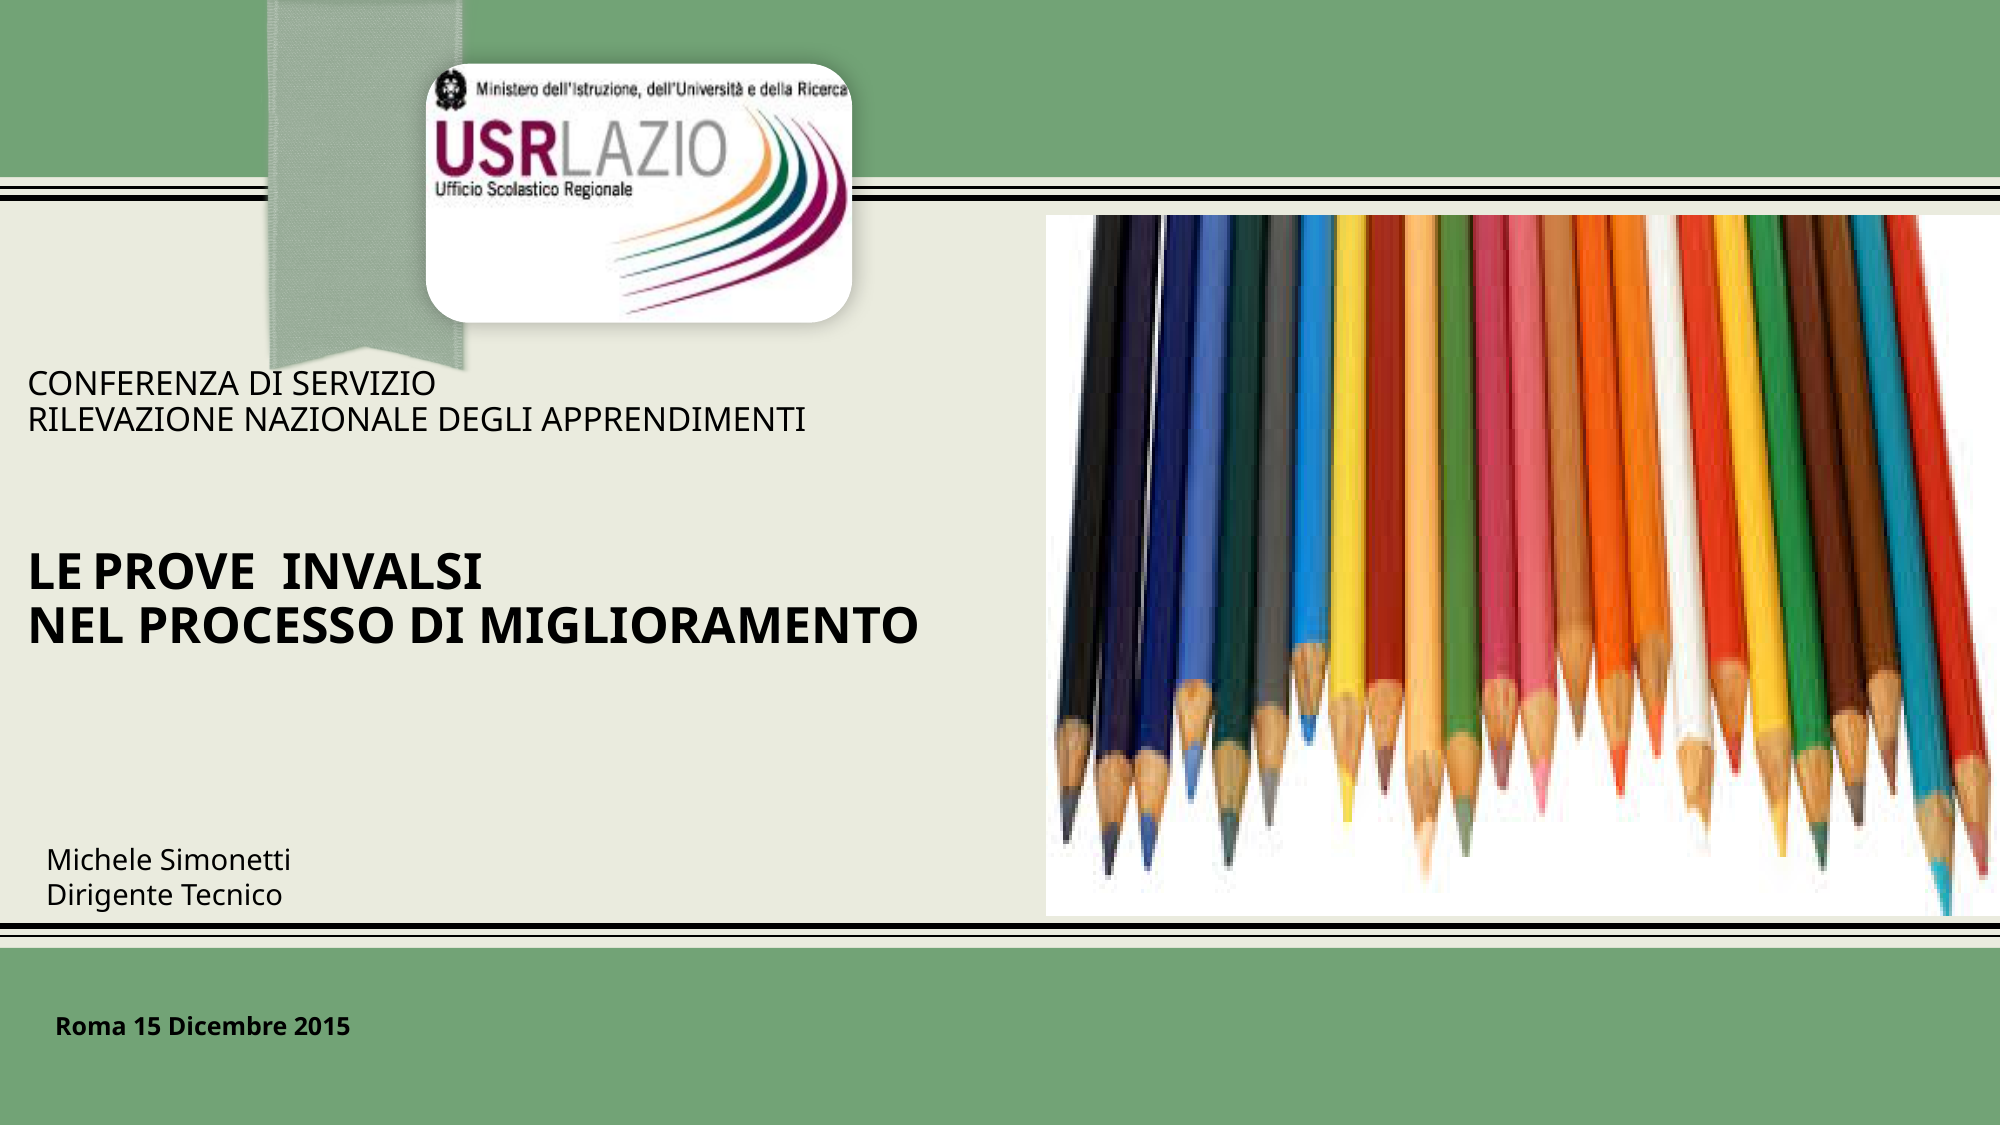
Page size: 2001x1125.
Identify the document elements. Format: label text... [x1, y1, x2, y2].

title CONFERENZA DI SERVIZIO RILEVAZIONE NAZIONALE DEGLI APPRENDIMENTI LE PROVE INVALSI NEL PROCESSO DI MIGLIORAMENTO [27, 245, 1040, 741]
text_box Roma 15 Dicembre 2015 [40, 1002, 665, 1048]
picture [425, 63, 853, 323]
text_box Michele Simonetti Dirigente Tecnico [31, 833, 1041, 919]
picture [1046, 214, 2000, 916]
